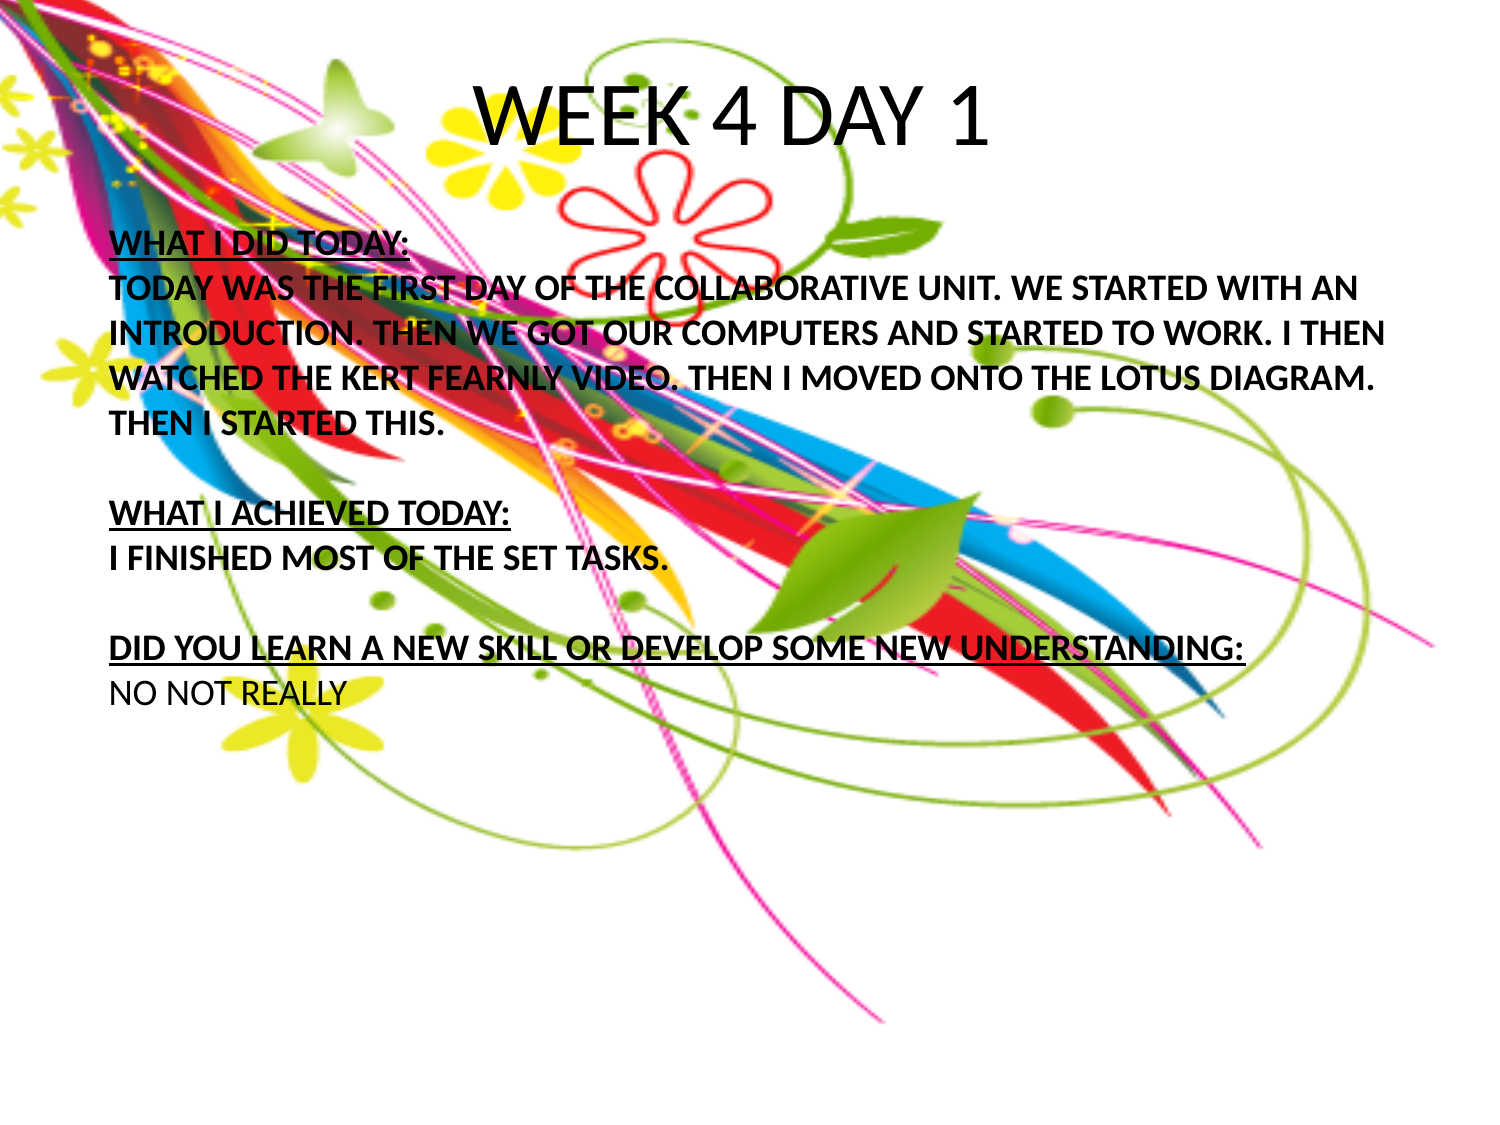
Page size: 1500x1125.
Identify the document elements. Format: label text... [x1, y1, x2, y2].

text_box WEEK 4 DAY 1 [316, 46, 1149, 172]
text_box WHAT I DID TODAY: TODAY WAS THE FIRST DAY OF THE COLLABORATIVE UNIT. WE STARTED WITH AN INTRODUCTION. THEN WE GOT OUR COMPUTERS AND STARTED TO WORK. I THEN WATCHED THE KERT FEARNLY VIDEO. THEN I MOVED ONTO THE LOTUS DIAGRAM. THEN I STARTED THIS. WHAT I ACHIEVED TODAY: I FINISHED MOST OF THE SET TASKS. DID YOU LEARN A NEW SKILL OR DEVELOP SOME NEW UNDERSTANDING: NO NOT REALLY [93, 210, 1407, 766]
picture [0, 0, 1500, 1125]
